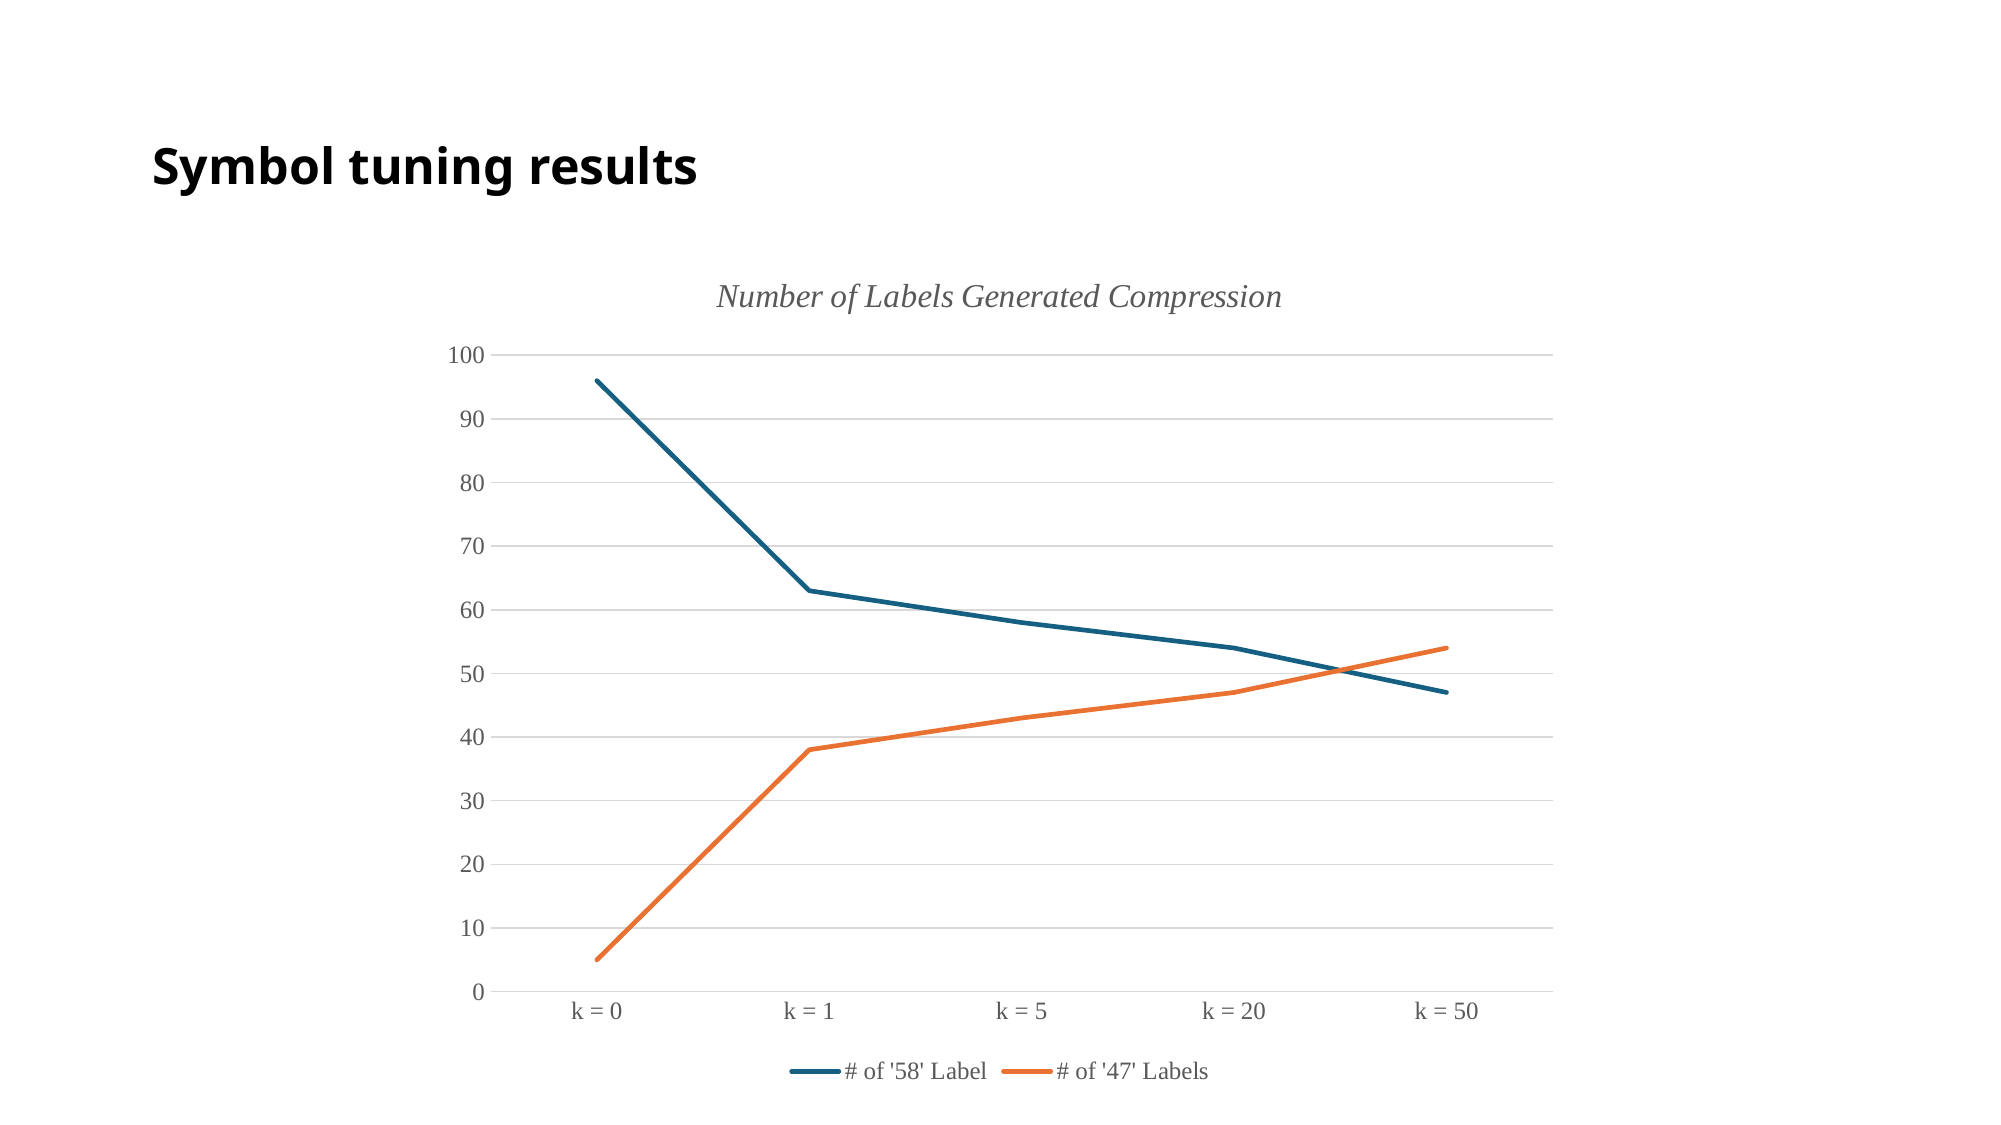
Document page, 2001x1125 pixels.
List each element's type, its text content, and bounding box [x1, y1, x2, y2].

chart [423, 241, 1577, 1092]
title Symbol tuning results [137, 59, 1863, 278]
